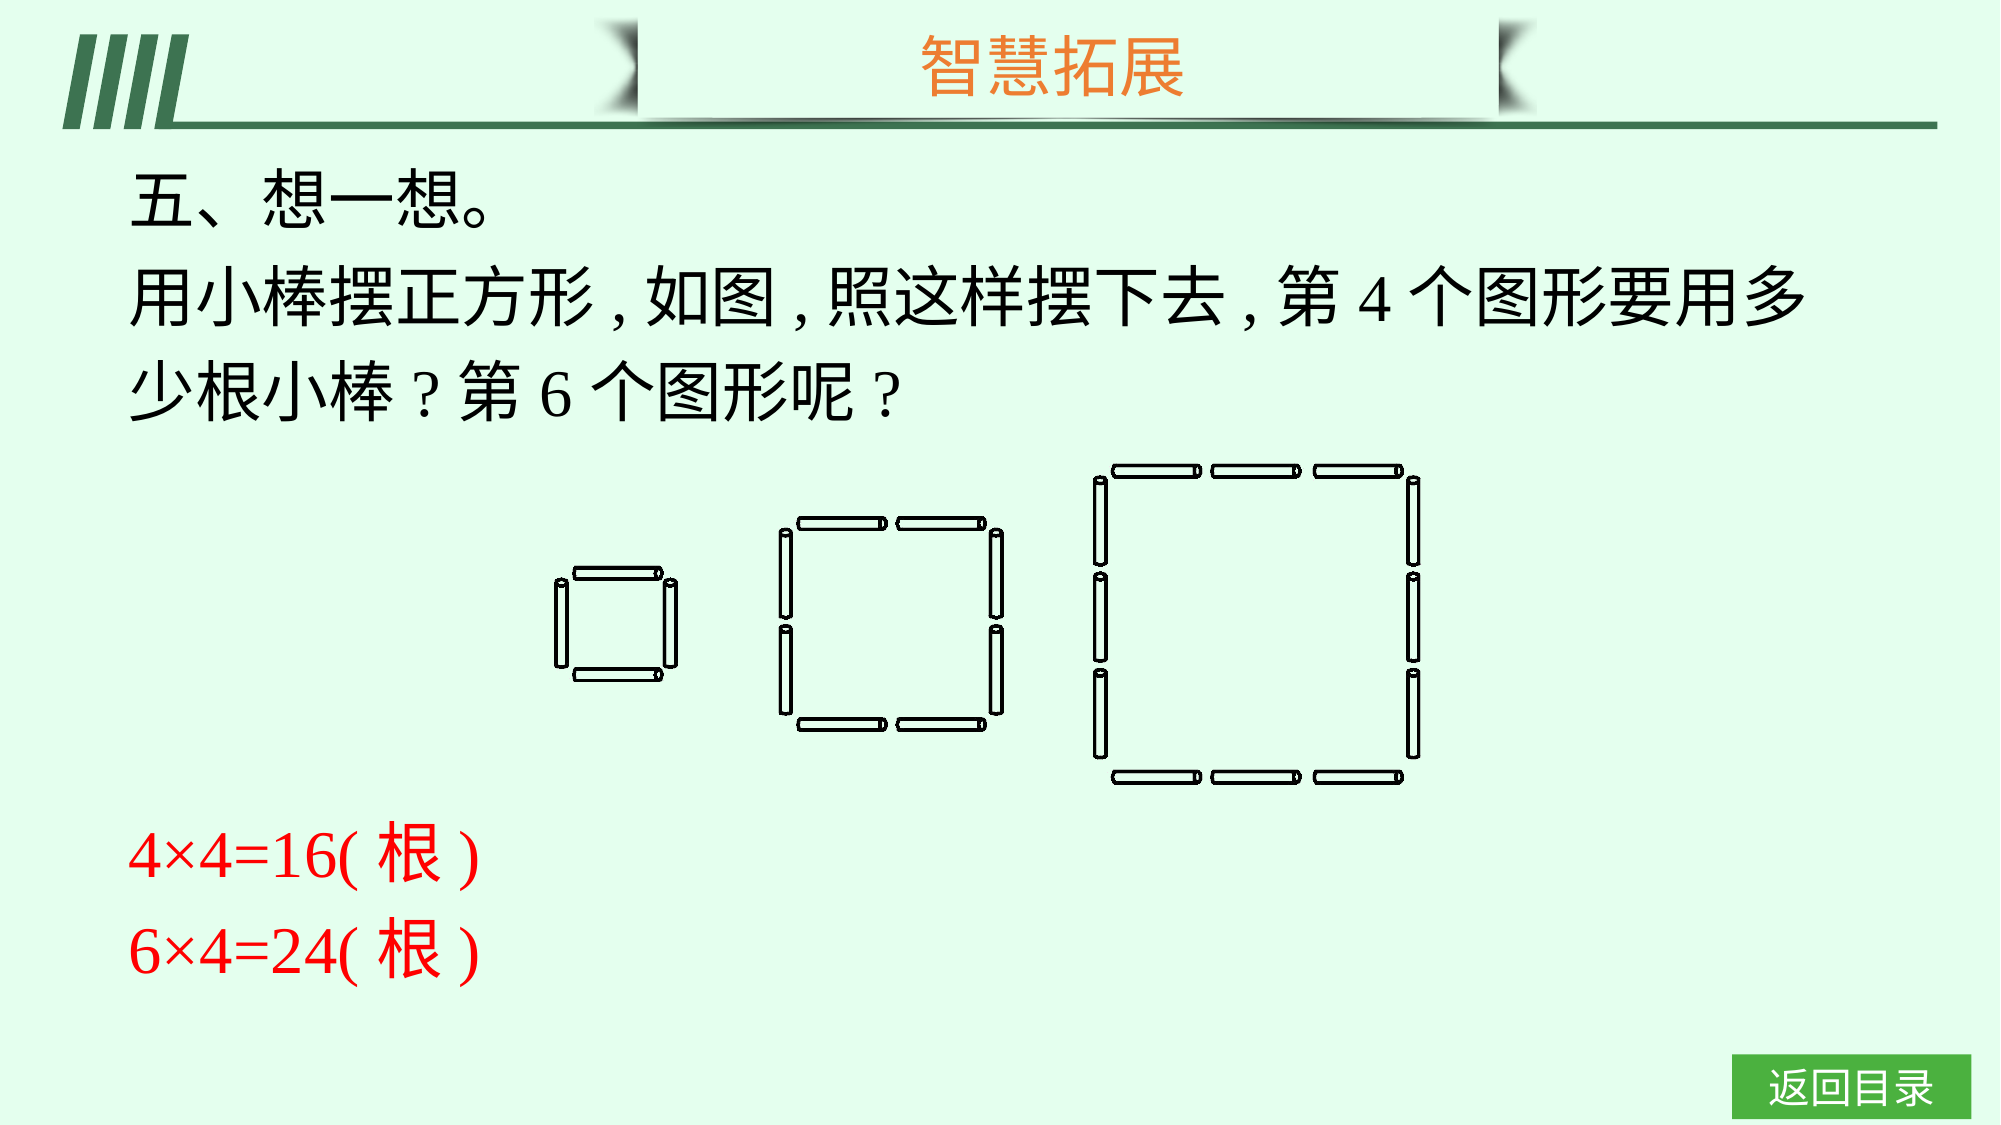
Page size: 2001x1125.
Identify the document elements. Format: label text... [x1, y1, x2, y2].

text_box 五、想一想。 用小棒摆正方形,如图,照这样摆下去,第4个图形要用多少根小棒?第6个图形呢? [113, 135, 1887, 438]
picture [552, 459, 1425, 788]
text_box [594, 16, 1537, 127]
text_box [62, 34, 1938, 130]
text_box 4×4=16(根) 6×4=24(根) [113, 787, 496, 994]
